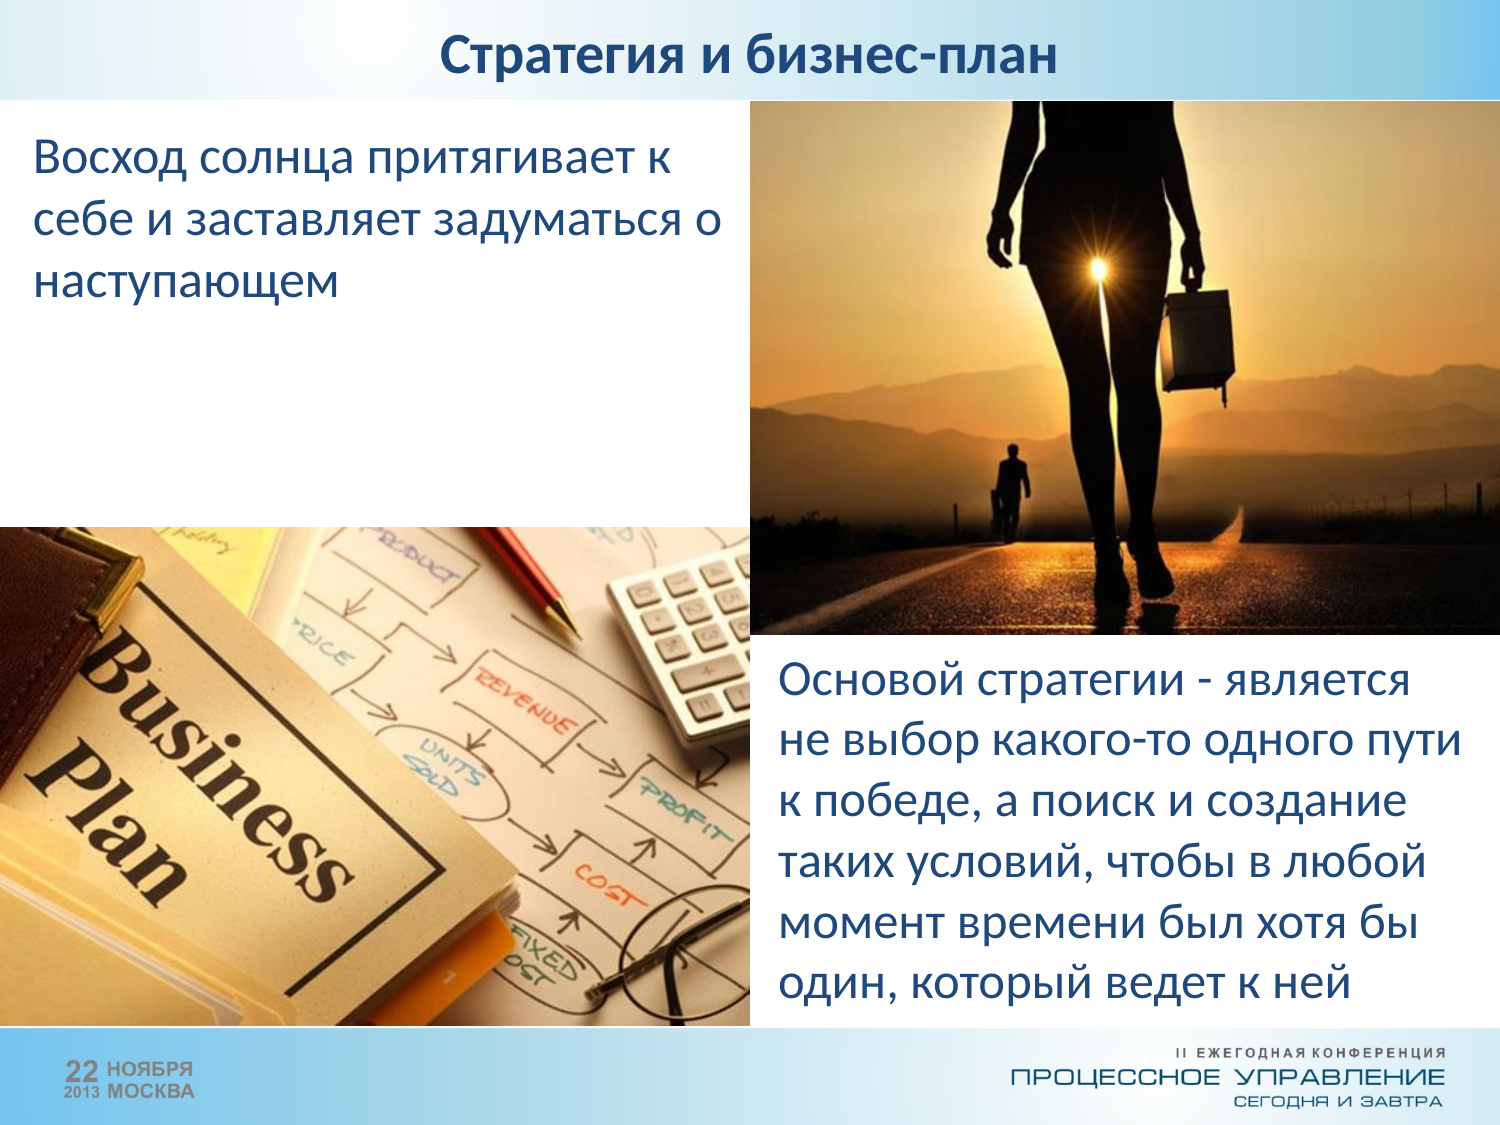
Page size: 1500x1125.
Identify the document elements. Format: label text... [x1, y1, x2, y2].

list Восход солнца притягивает к себе и заставляет задуматься о наступающем [17, 113, 739, 525]
text_box Основой стратегии - является не выбор какого-то одного пути к победе, а поиск и создание таких условий, чтобы в любой момент времени был хотя бы один, который ведет к ней [763, 643, 1484, 1071]
list Стратегия и бизнес-план [29, 7, 1471, 107]
picture [0, 0, 1500, 1125]
